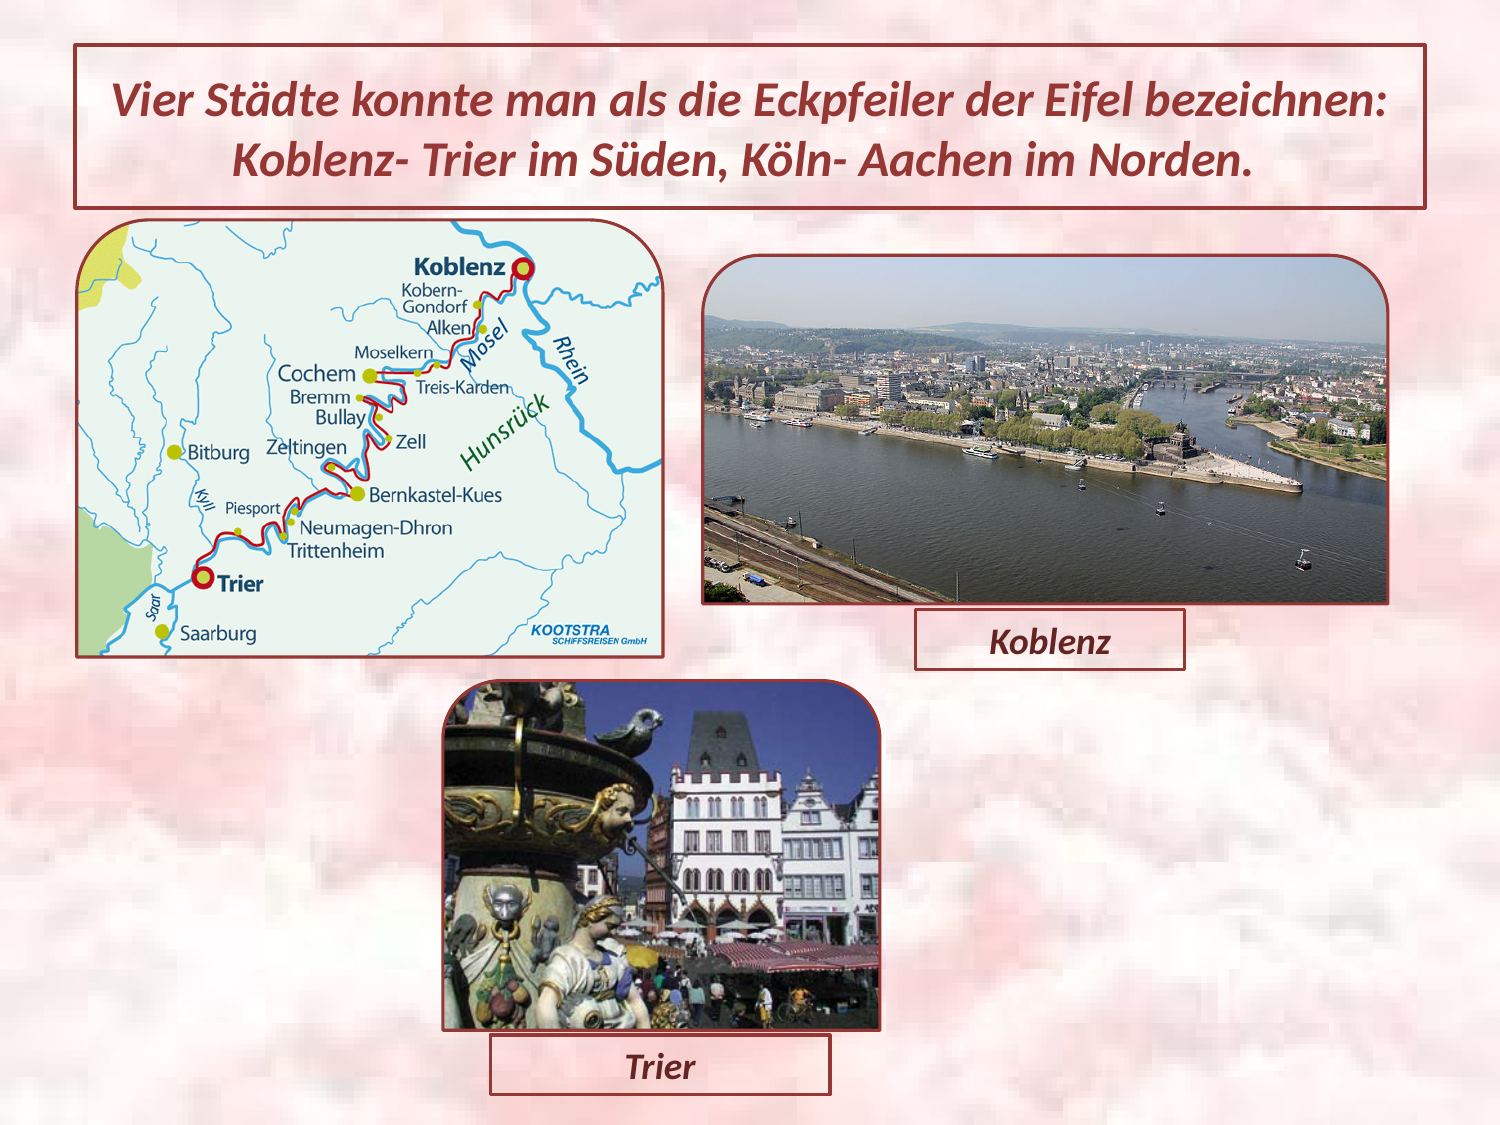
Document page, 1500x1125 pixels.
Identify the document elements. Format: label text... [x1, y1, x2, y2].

text_box Trier [490, 1039, 830, 1095]
title Vier Städte konnte man als die Eckpfeiler der Eifel bezeichnen: Koblenz- Trier im Süden, Köln- Aachen im Norden. [75, 45, 1425, 209]
text_box Koblenz [915, 611, 1185, 670]
picture [0, 0, 1500, 1125]
